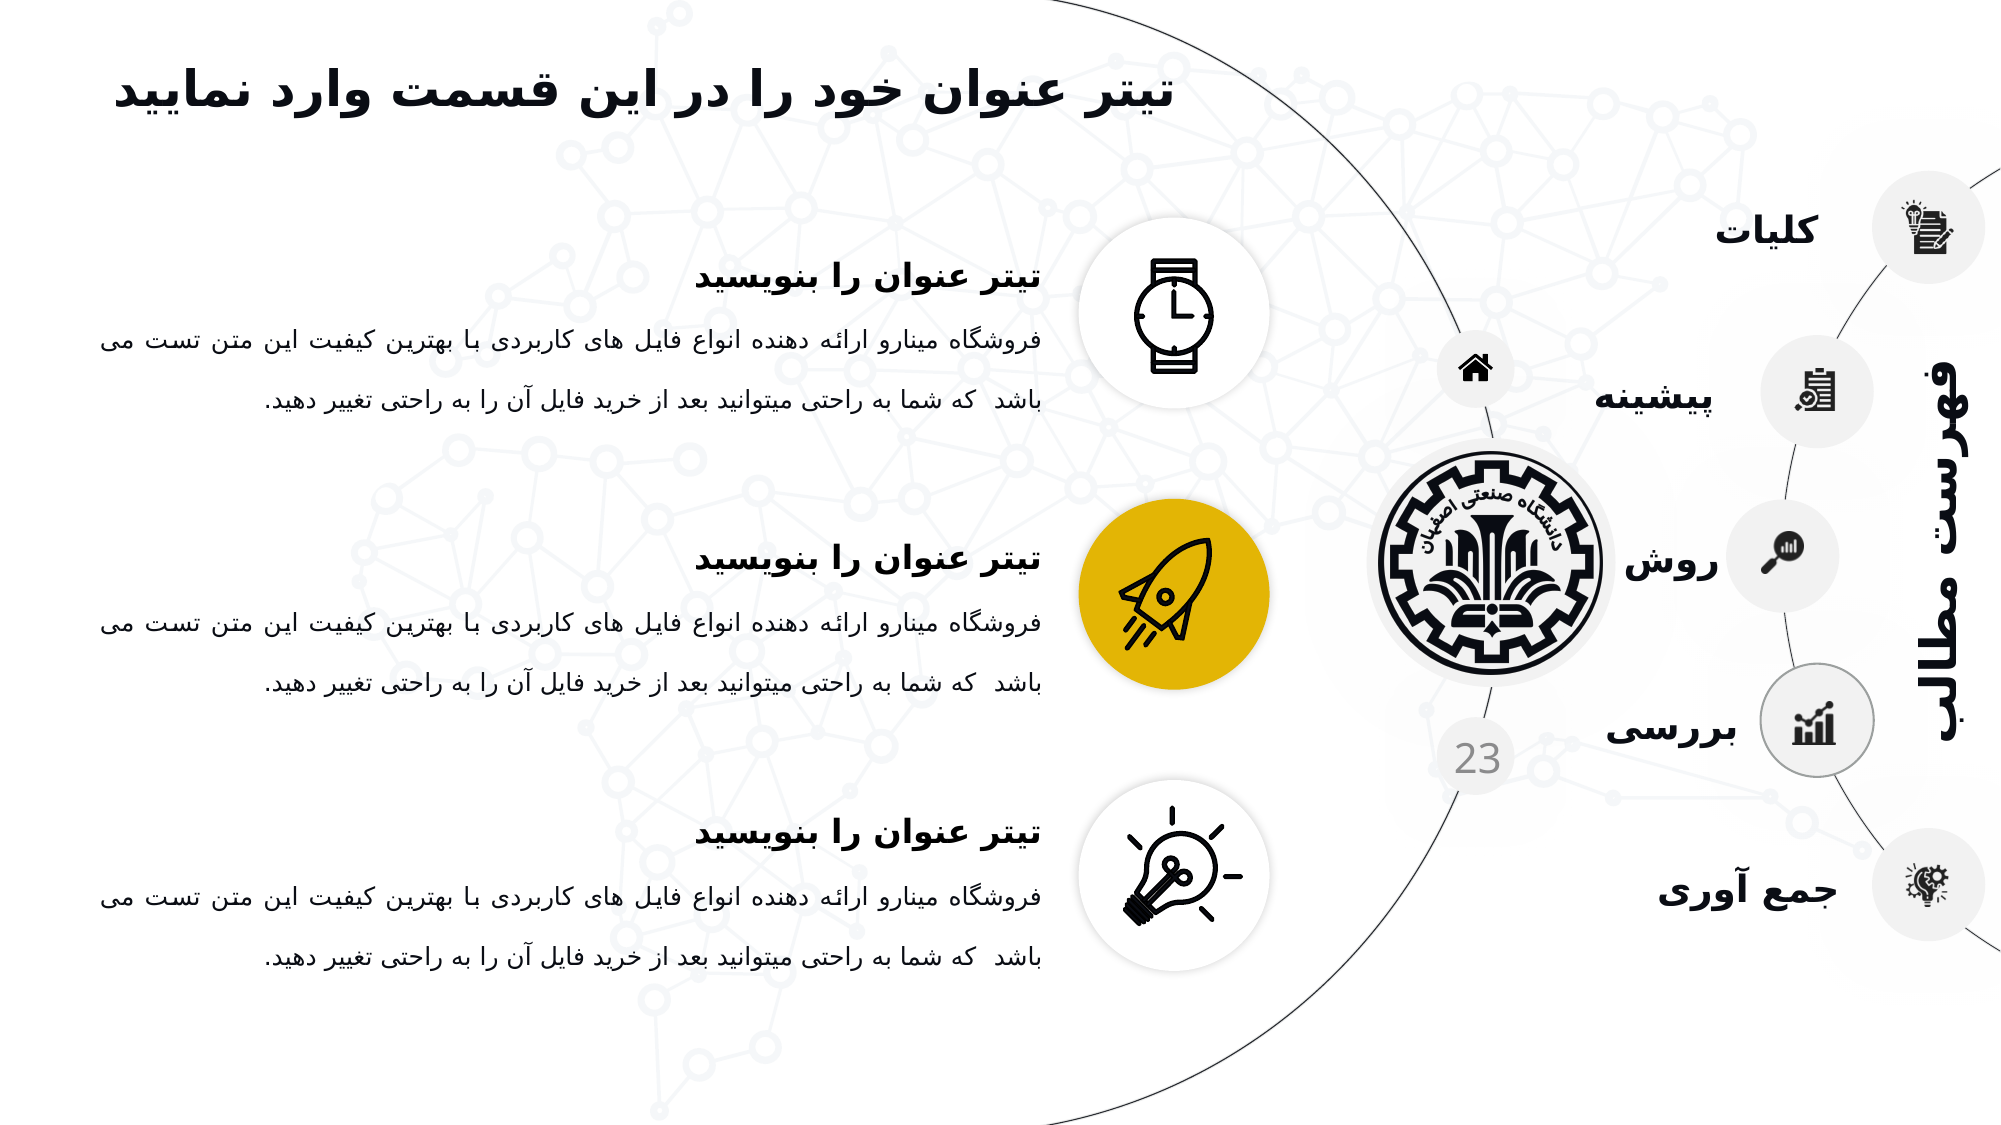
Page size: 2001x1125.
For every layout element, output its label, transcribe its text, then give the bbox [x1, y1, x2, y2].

text_box [1077, 497, 1271, 691]
picture [1792, 368, 1836, 412]
text_box [1077, 778, 1271, 972]
text_box تیتر عنوان خود را در این قسمت وارد نمایید [37, 49, 1254, 125]
text_box فهرست مطالب [1899, 328, 1974, 776]
picture [1899, 198, 1955, 255]
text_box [1123, 806, 1243, 926]
text_box پیشینه [1534, 363, 1774, 424]
text_box کلیات [1665, 198, 1868, 259]
text_box بررسی [1552, 694, 1792, 755]
text_box تیتر عنوان را بنویسید فروشگاه مینارو ارائه دهنده انواع فایل های کاربردی با بهترین کیفیت این متن تست می باشد که شما به راحتی میتوانید بعد از خرید فایل آن را به راحتی تغییر دهید. [83, 763, 1057, 978]
picture [1458, 350, 1493, 385]
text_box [1119, 538, 1214, 650]
slide_number 23 [1421, 727, 1535, 788]
picture [1905, 863, 1949, 907]
picture [1792, 701, 1836, 745]
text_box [1134, 259, 1214, 373]
text_box روش [1603, 528, 1792, 588]
picture [1761, 531, 1804, 574]
text_box [1077, 216, 1271, 410]
text_box تیتر عنوان را بنویسید فروشگاه مینارو ارائه دهنده انواع فایل های کاربردی با بهترین کیفیت این متن تست می باشد که شما به راحتی میتوانید بعد از خرید فایل آن را به راحتی تغییر دهید. [83, 206, 1057, 422]
text_box تیتر عنوان را بنویسید فروشگاه مینارو ارائه دهنده انواع فایل های کاربردی با بهترین کیفیت این متن تست می باشد که شما به راحتی میتوانید بعد از خرید فایل آن را به راحتی تغییر دهید. [83, 489, 1057, 704]
picture [1378, 451, 1603, 675]
text_box جمع آوری [1628, 857, 1868, 918]
